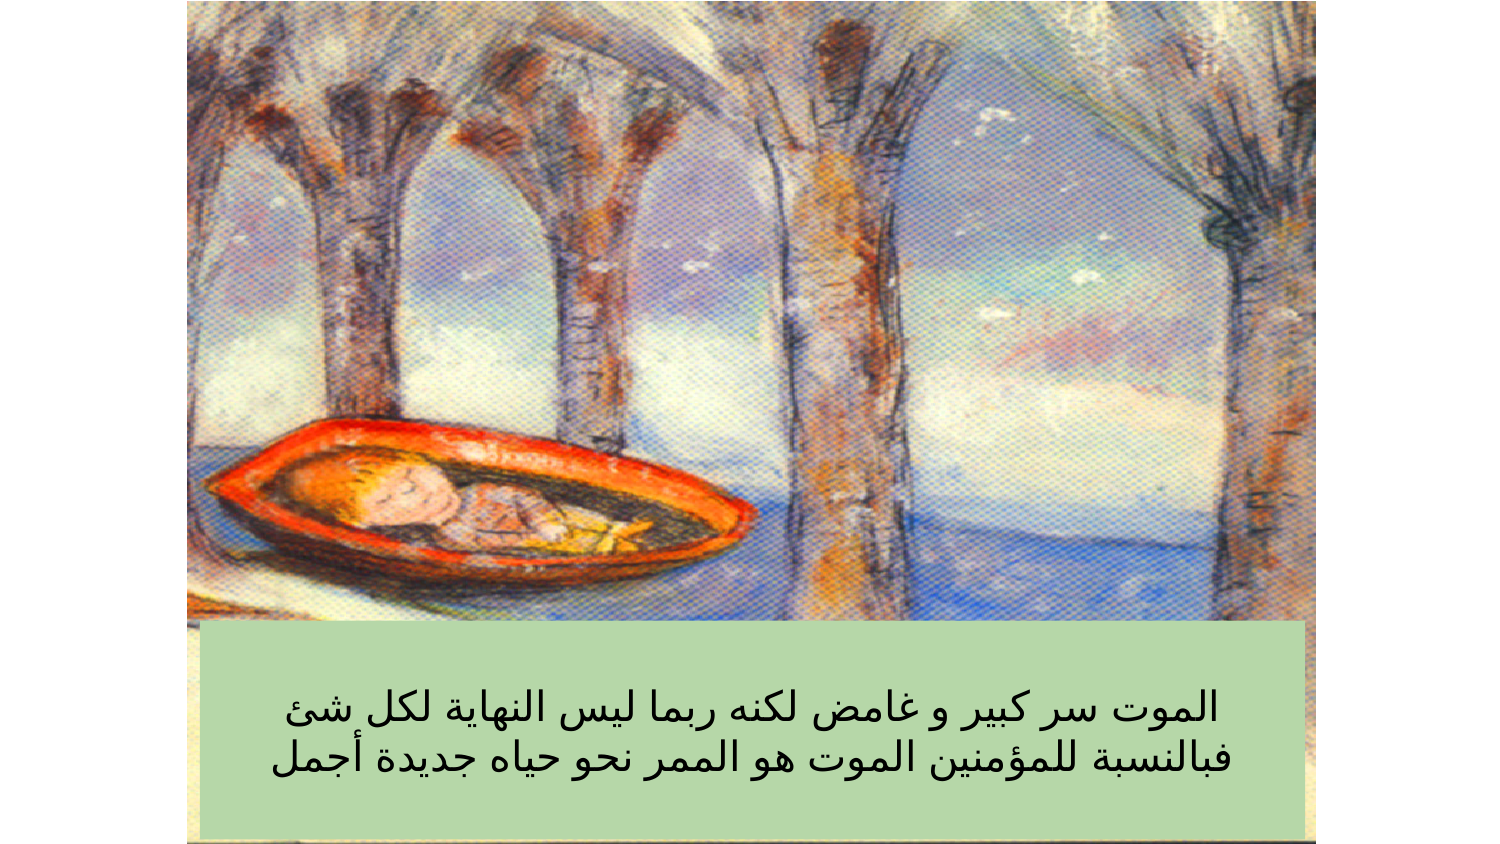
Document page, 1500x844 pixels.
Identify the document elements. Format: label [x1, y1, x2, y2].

picture [186, 0, 1316, 844]
